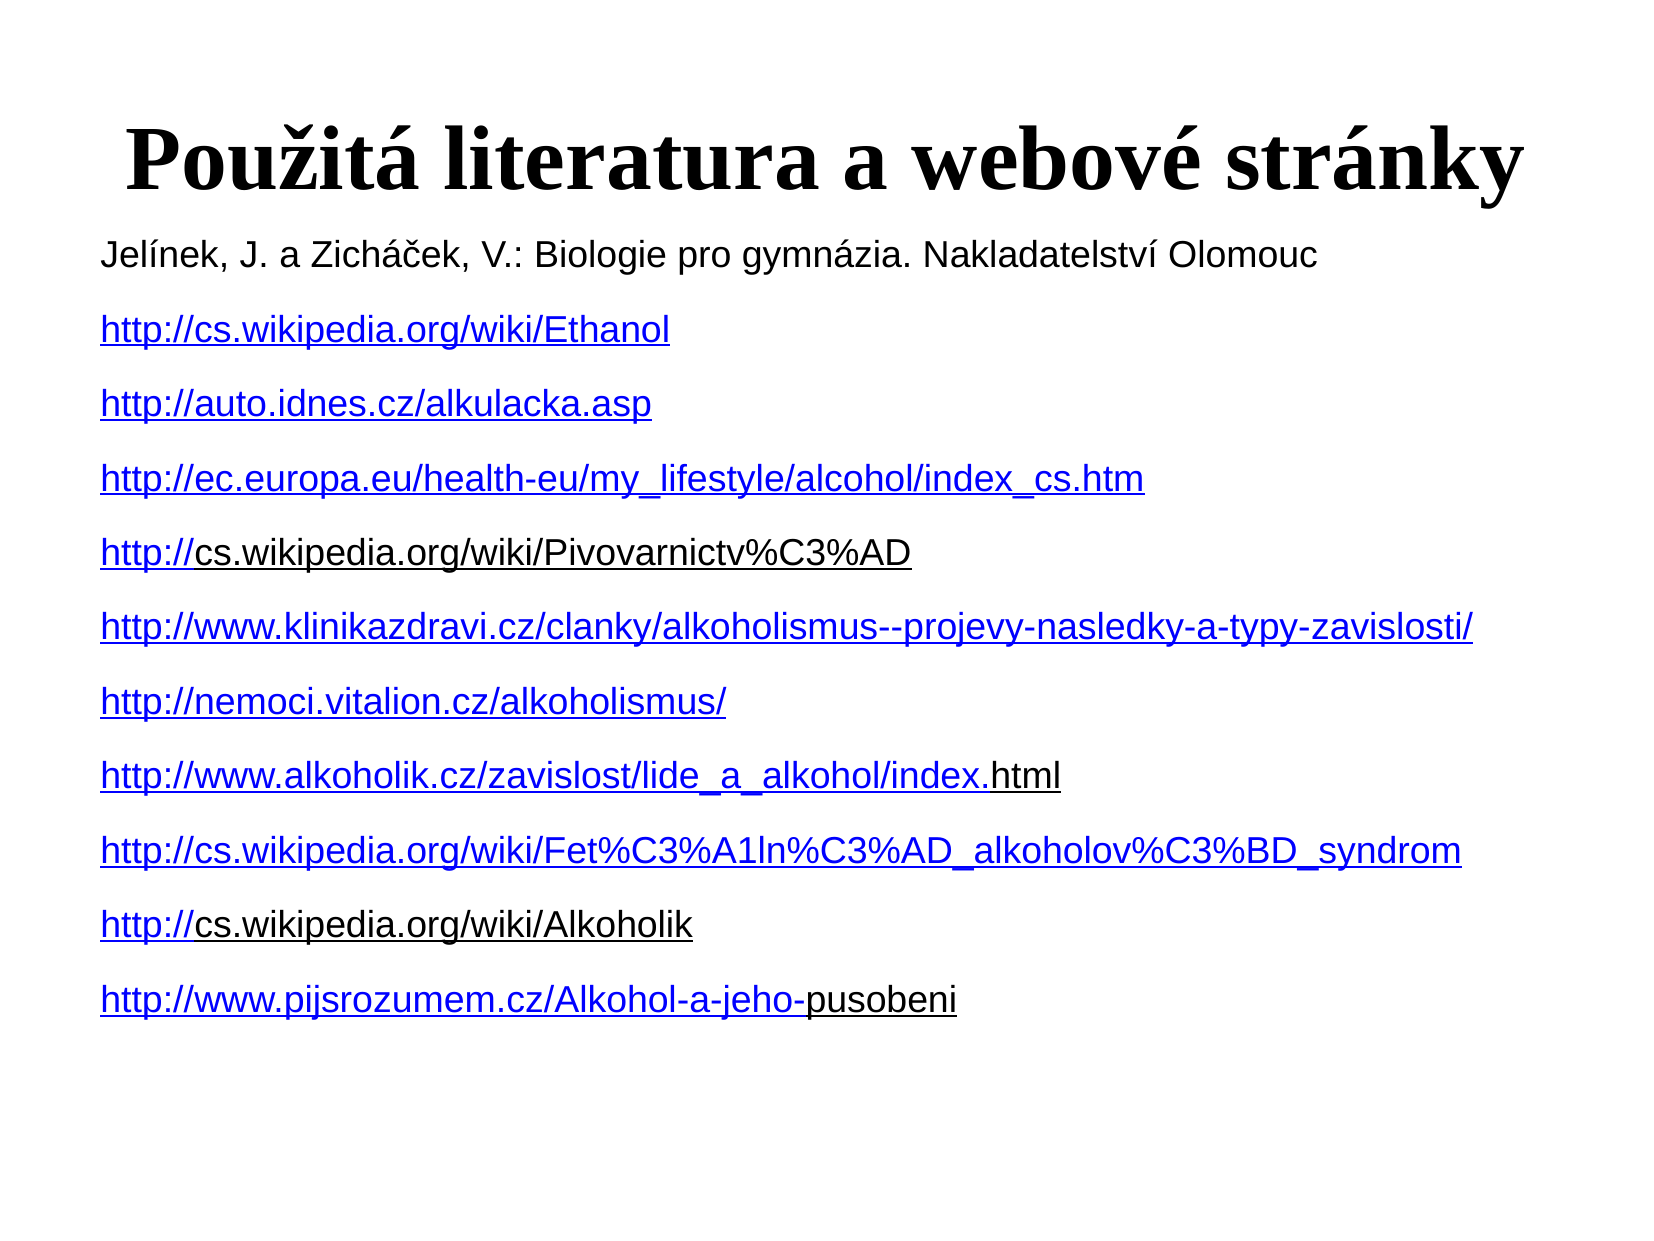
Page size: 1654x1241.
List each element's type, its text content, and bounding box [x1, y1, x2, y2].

list Jelínek, J. a Zicháček, V.: Biologie pro gymnázia. Nakladatelství Olomouc http://cs.wikipedia.org/wiki/Ethanol http://auto.idnes.cz/alkulacka.asp http://ec.europa.eu/health-eu/my_lifestyle/alcohol/index_cs.htm http://cs.wikipedia.org/wiki/Pivovarnictv%C3%AD http://www.klinikazdravi.cz/clanky/alkoholismus--projevy-nasledky-a-typy-zavislosti/ http://nemoci.vitalion.cz/alkoholismus/ http://www.alkoholik.cz/zavislost/lide_a_alkohol/index.html http://cs.wikipedia.org/wiki/Fet%C3%A1ln%C3%AD_alkoholov%C3%BD_syndrom http://cs.wikipedia.org/wiki/Alkoholik http://www.pijsrozumem.cz/Alkohol-a-jeho-pusobeni [82, 230, 1571, 1109]
title Použitá literatura a webové stránky [82, 49, 1571, 230]
